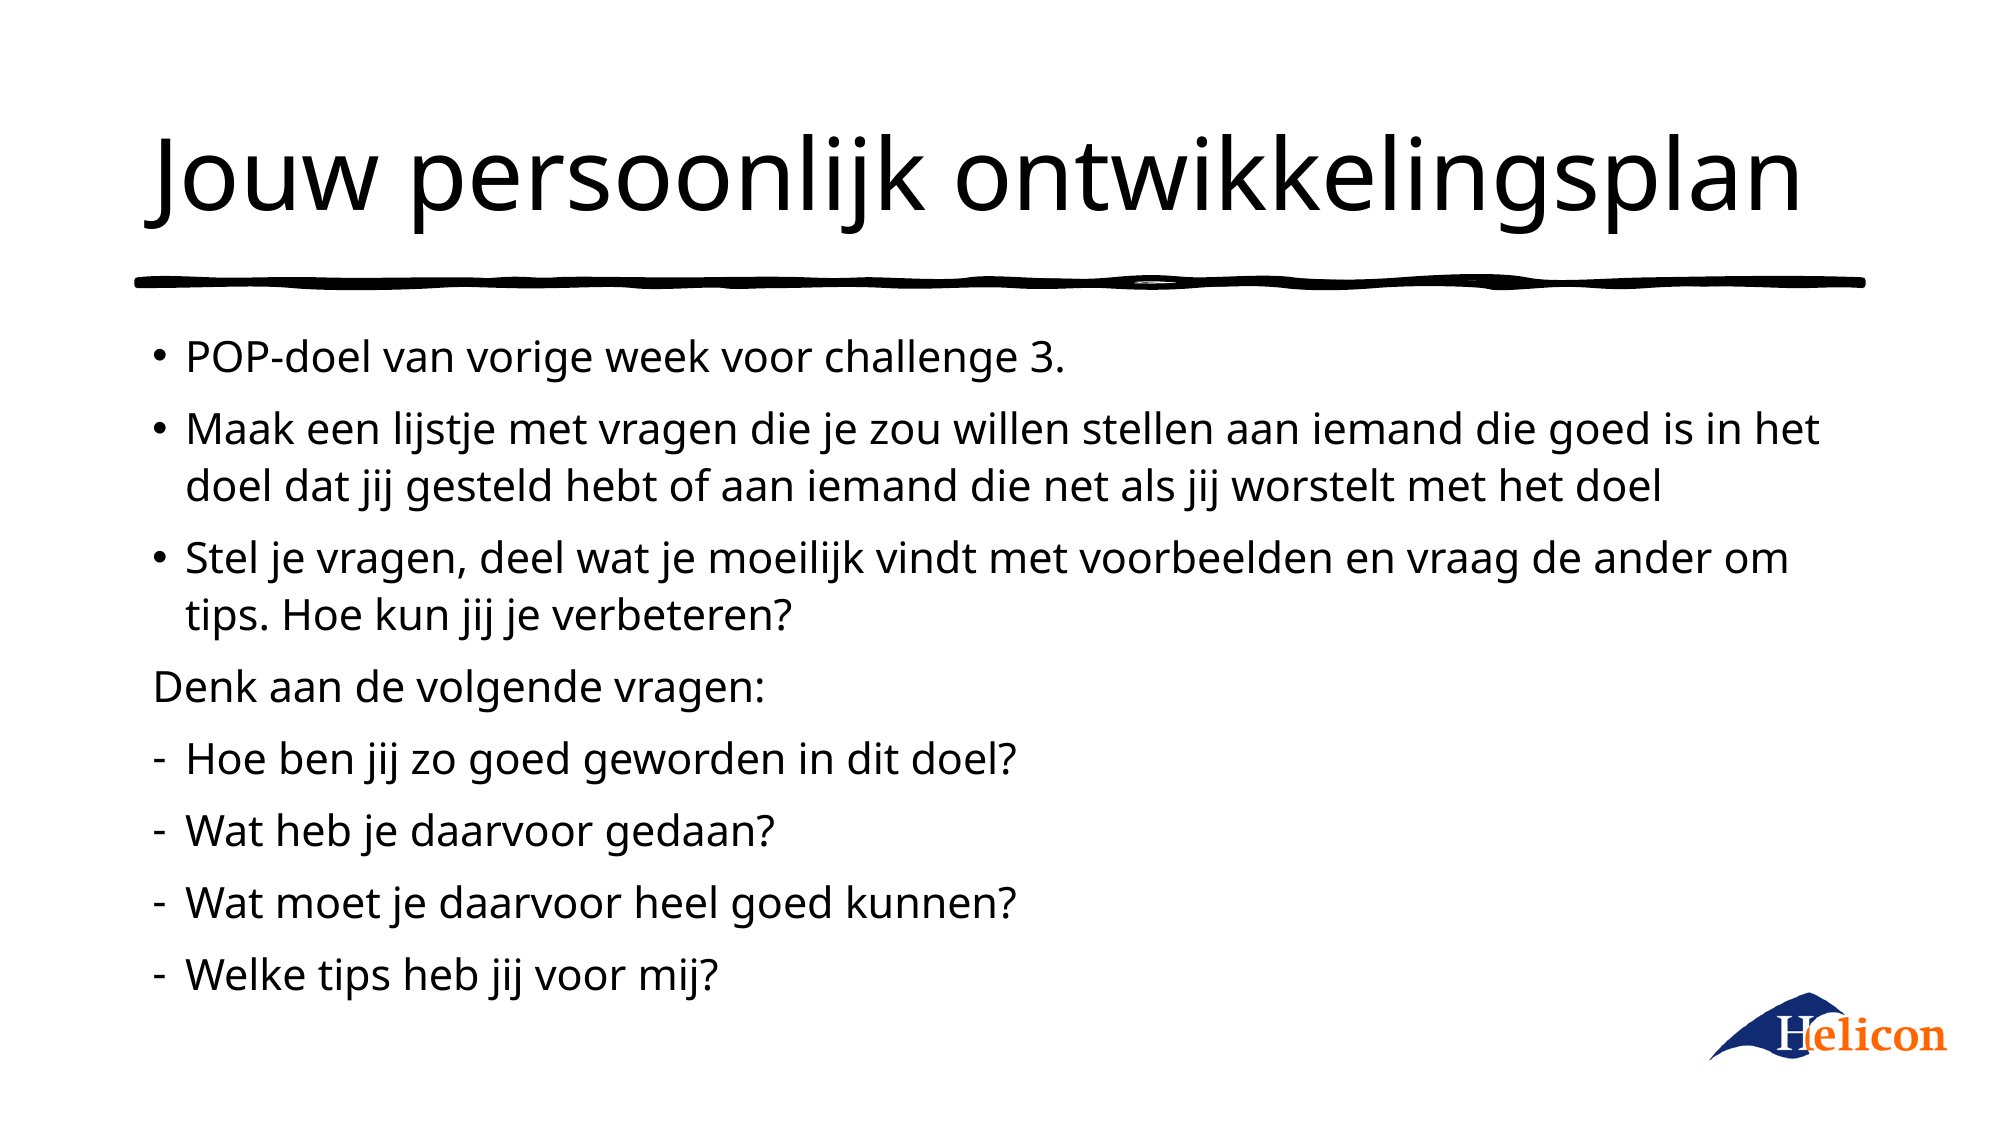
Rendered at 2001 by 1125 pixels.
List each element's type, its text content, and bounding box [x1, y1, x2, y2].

picture [1671, 952, 2000, 1125]
list POP-doel van vorige week voor challenge 3. Maak een lijstje met vragen die je zou willen stellen aan iemand die goed is in het doel dat jij gesteld hebt of aan iemand die net als jij worstelt met het doel Stel je vragen, deel wat je moeilijk vindt met voorbeelden en vraag de ander om tips. Hoe kun jij je verbeteren? Denk aan de volgende vragen: Hoe ben jij zo goed geworden in dit doel? Wat heb je daarvoor gedaan? Wat moet je daarvoor heel goed kunnen? Welke tips heb jij voor mij? [137, 316, 1863, 1014]
title Jouw persoonlijk ontwikkelingsplan [137, 61, 1863, 280]
